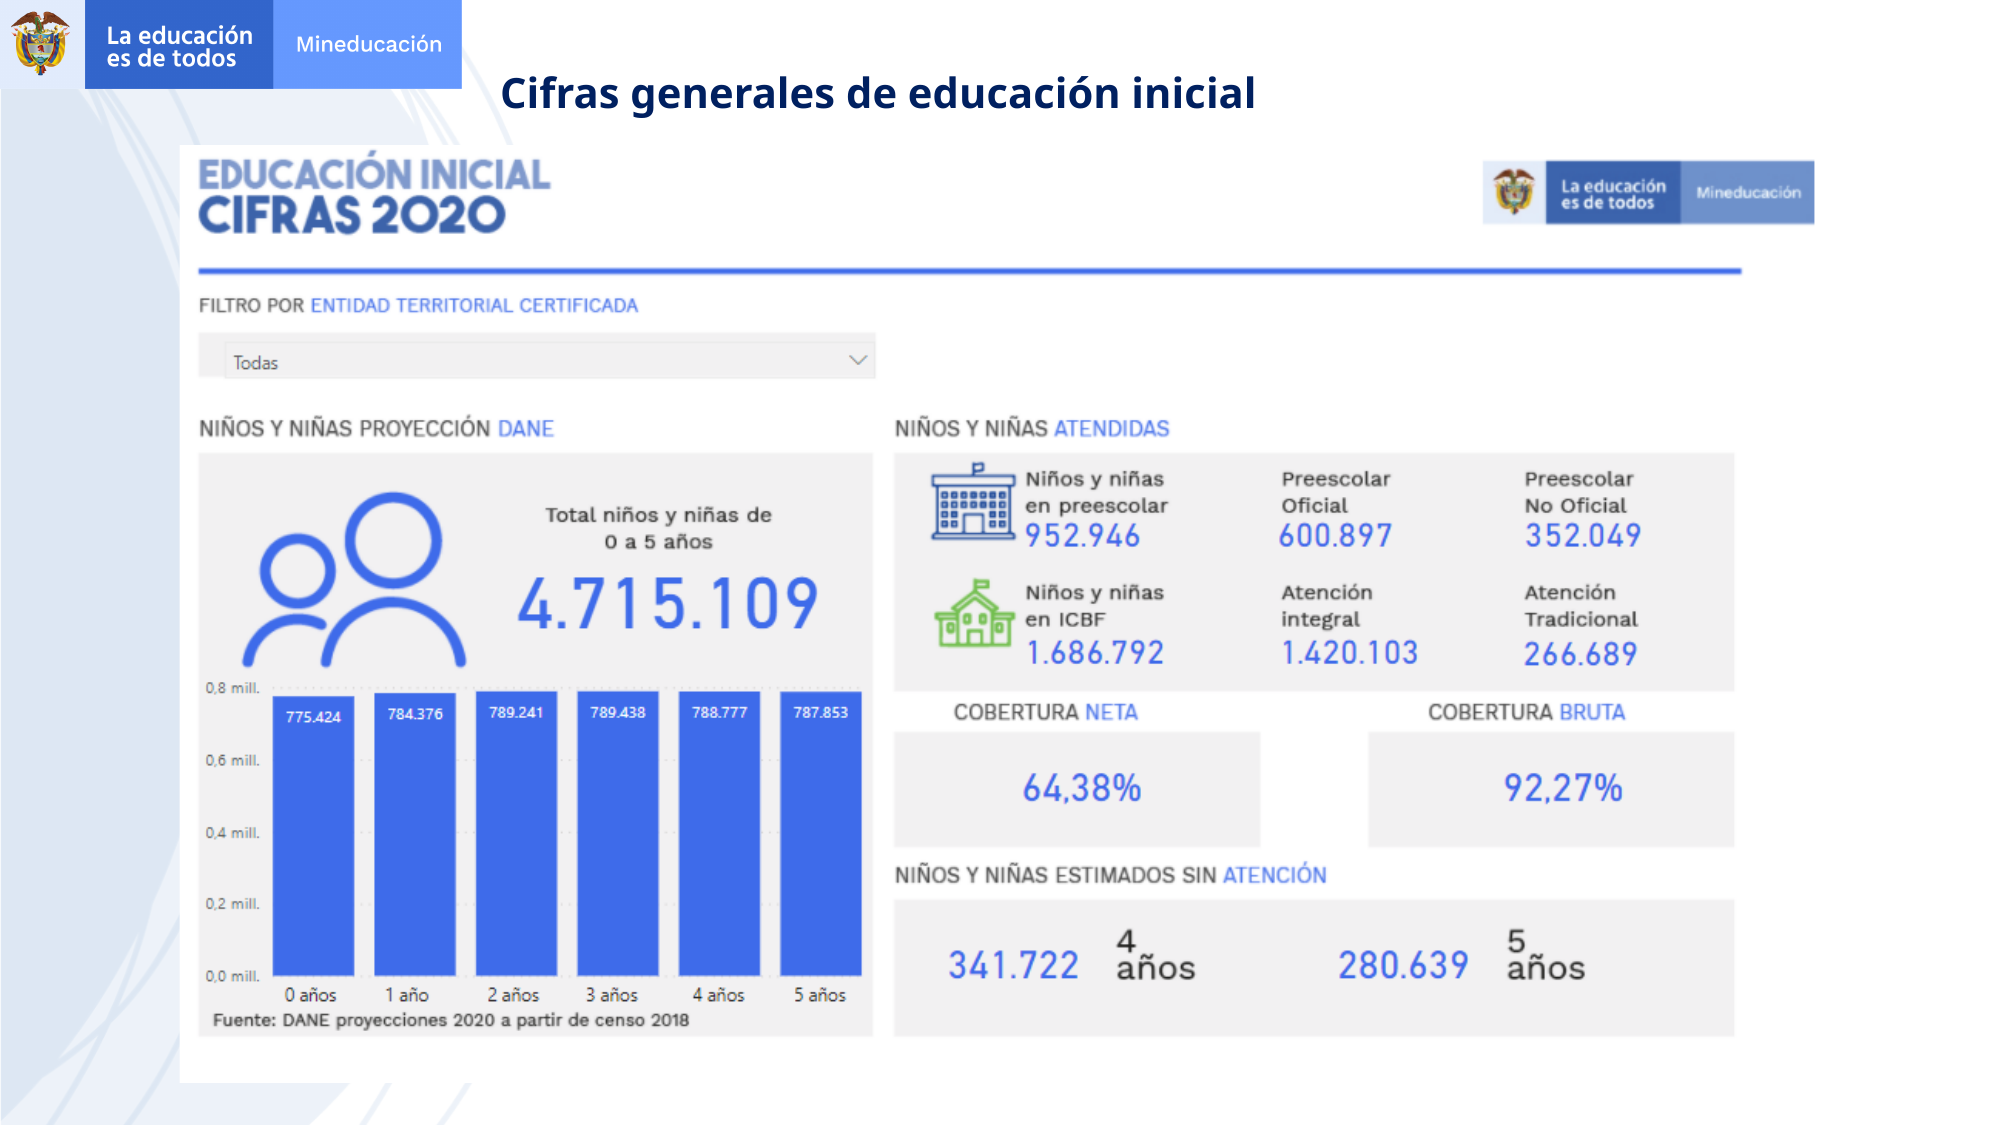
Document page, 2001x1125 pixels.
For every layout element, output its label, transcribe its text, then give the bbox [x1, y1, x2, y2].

text_box Cifras generales de educación inicial [485, 56, 1830, 125]
picture [0, 0, 1830, 1125]
